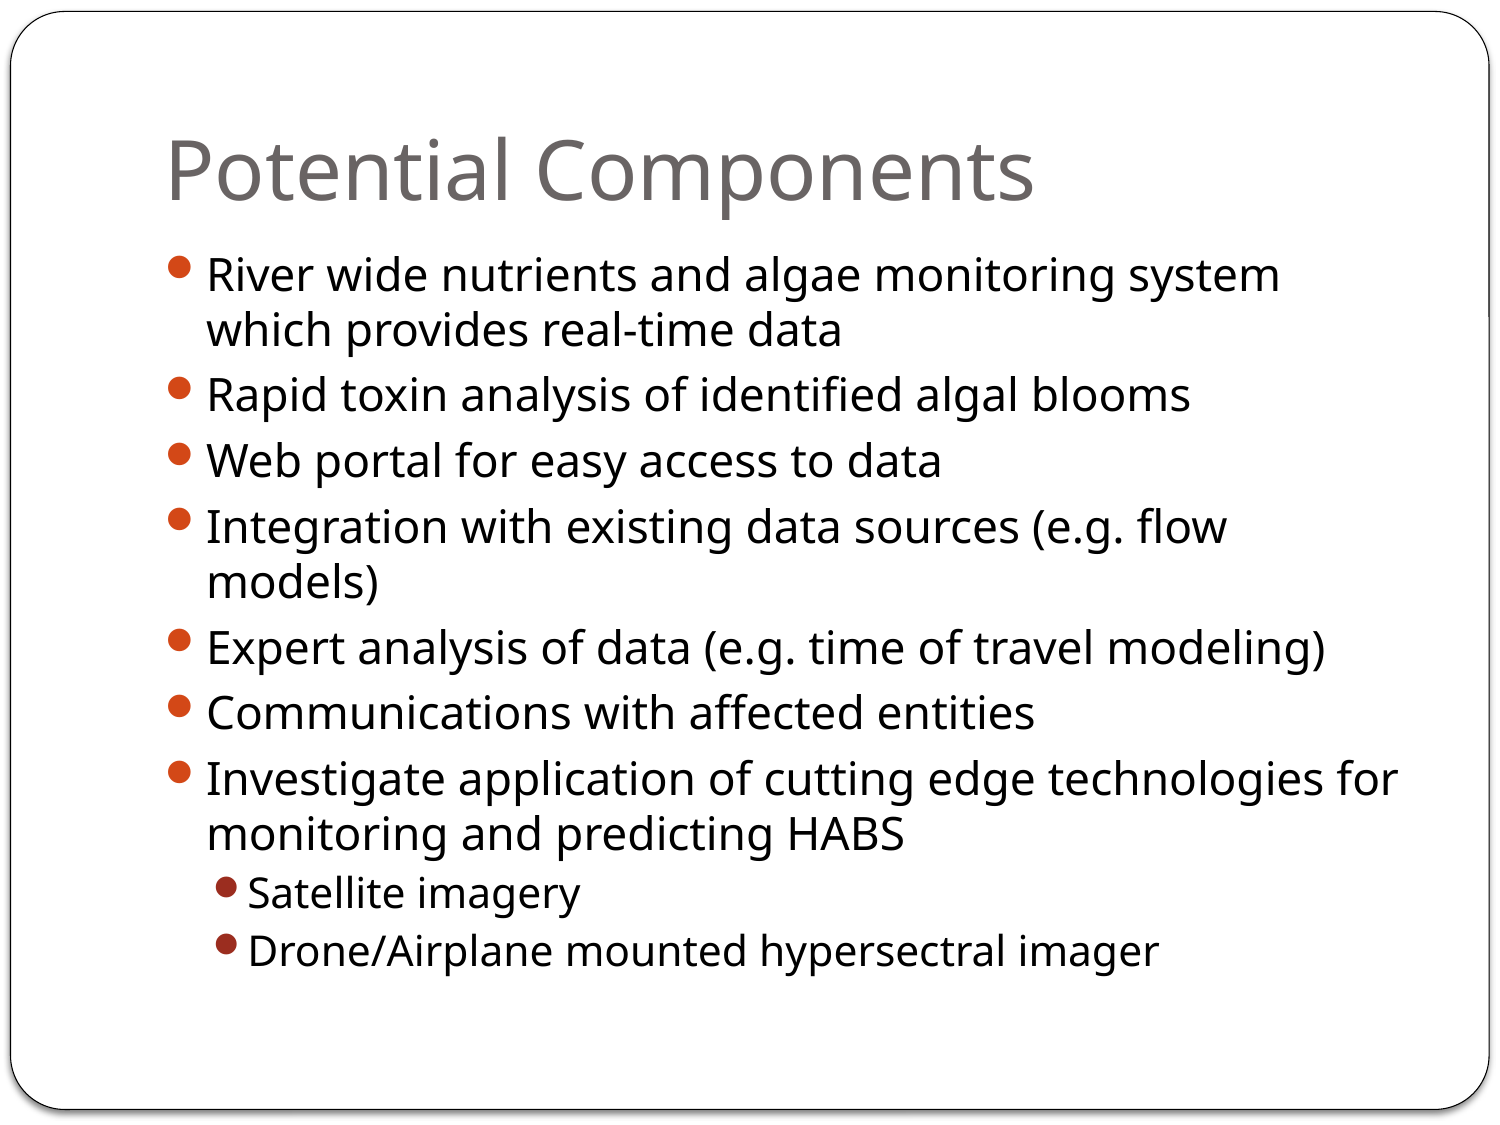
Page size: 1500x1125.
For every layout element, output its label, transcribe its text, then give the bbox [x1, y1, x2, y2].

title Potential Components [150, 45, 1425, 233]
list River wide nutrients and algae monitoring system which provides real-time data Rapid toxin analysis of identified algal blooms Web portal for easy access to data Integration with existing data sources (e.g. flow models) Expert analysis of data (e.g. time of travel modeling) Communications with affected entities Investigate application of cutting edge technologies for monitoring and predicting HABS Satellite imagery Drone/Airplane mounted hypersectral imager [150, 237, 1425, 988]
